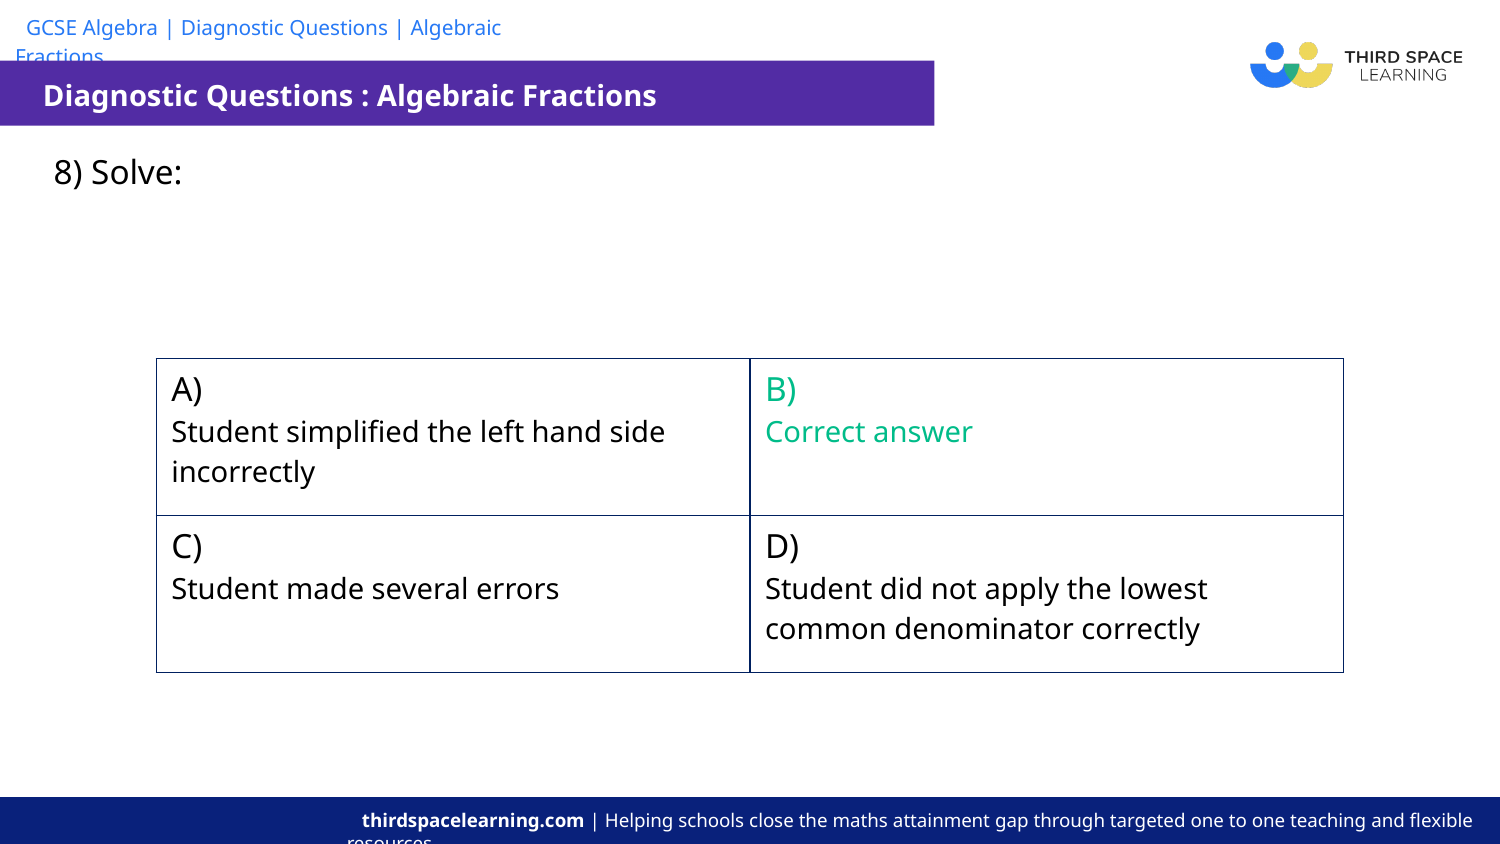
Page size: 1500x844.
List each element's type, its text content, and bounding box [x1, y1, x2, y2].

text_box Diagnostic Questions : Algebraic Fractions [27, 61, 778, 127]
picture [1250, 33, 1465, 99]
